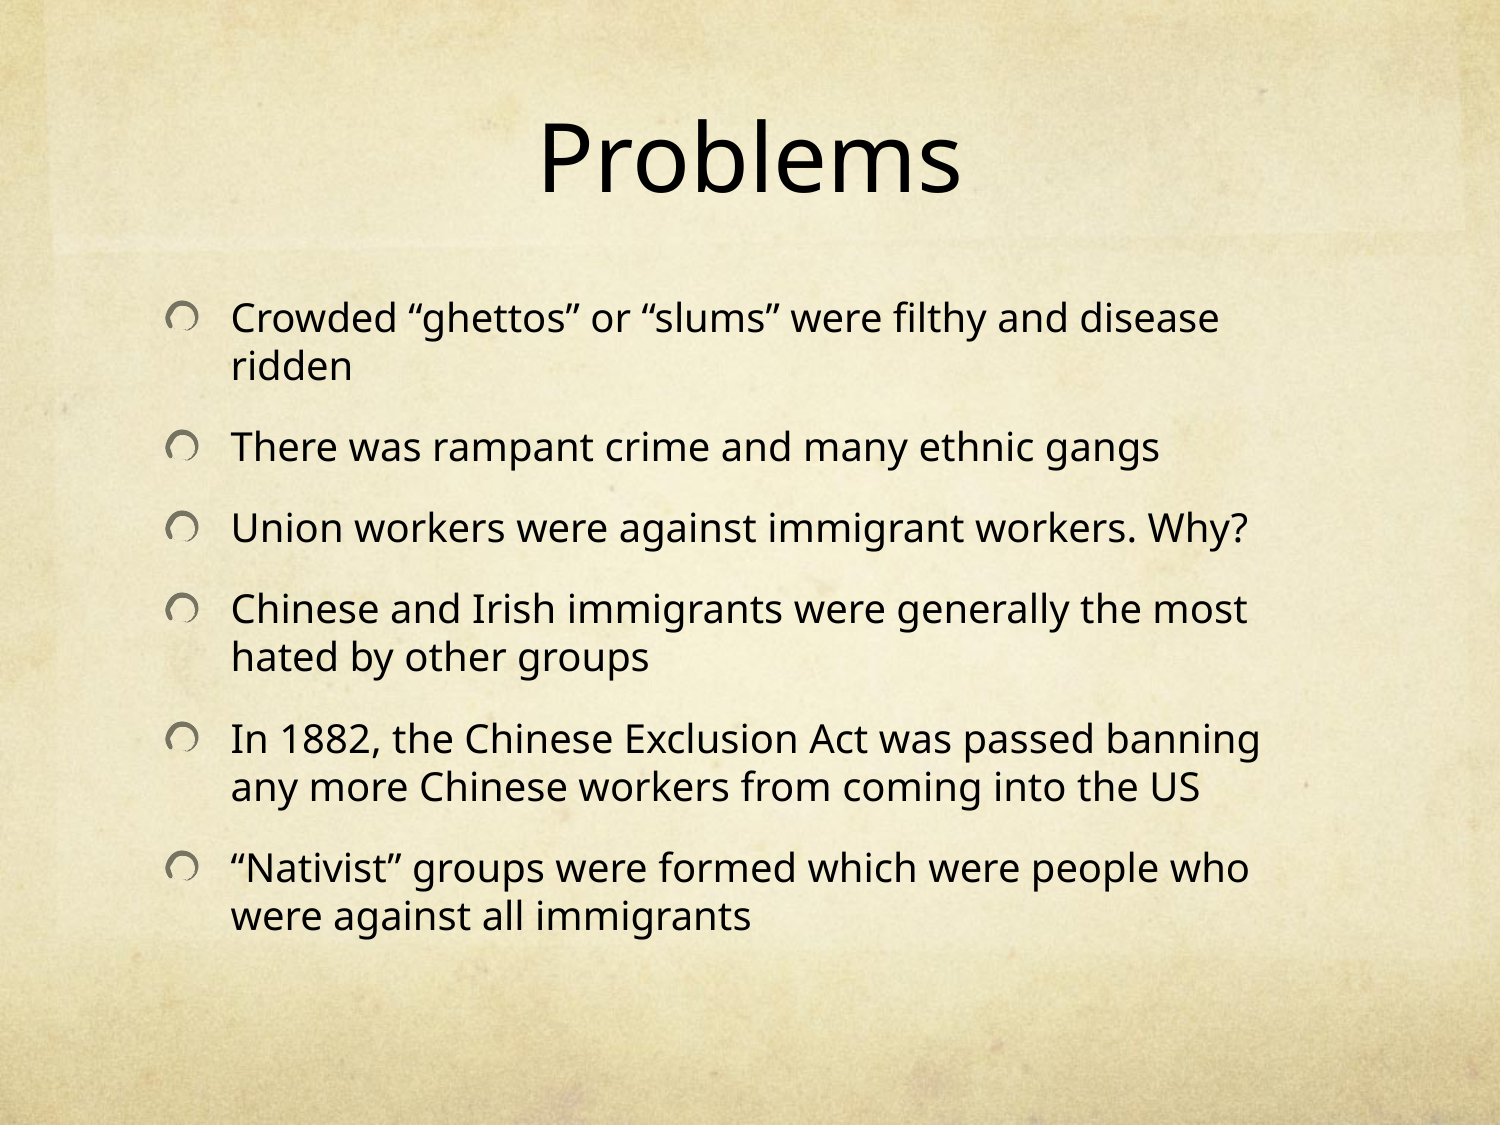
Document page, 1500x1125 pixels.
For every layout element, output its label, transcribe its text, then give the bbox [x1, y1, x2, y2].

title Problems [150, 82, 1350, 225]
picture [0, 0, 1500, 1125]
list Crowded “ghettos” or “slums” were filthy and disease ridden There was rampant crime and many ethnic gangs Union workers were against immigrant workers. Why? Chinese and Irish immigrants were generally the most hated by other groups In 1882, the Chinese Exclusion Act was passed banning any more Chinese workers from coming into the US “Nativist” groups were formed which were people who were against all immigrants [150, 284, 1350, 950]
